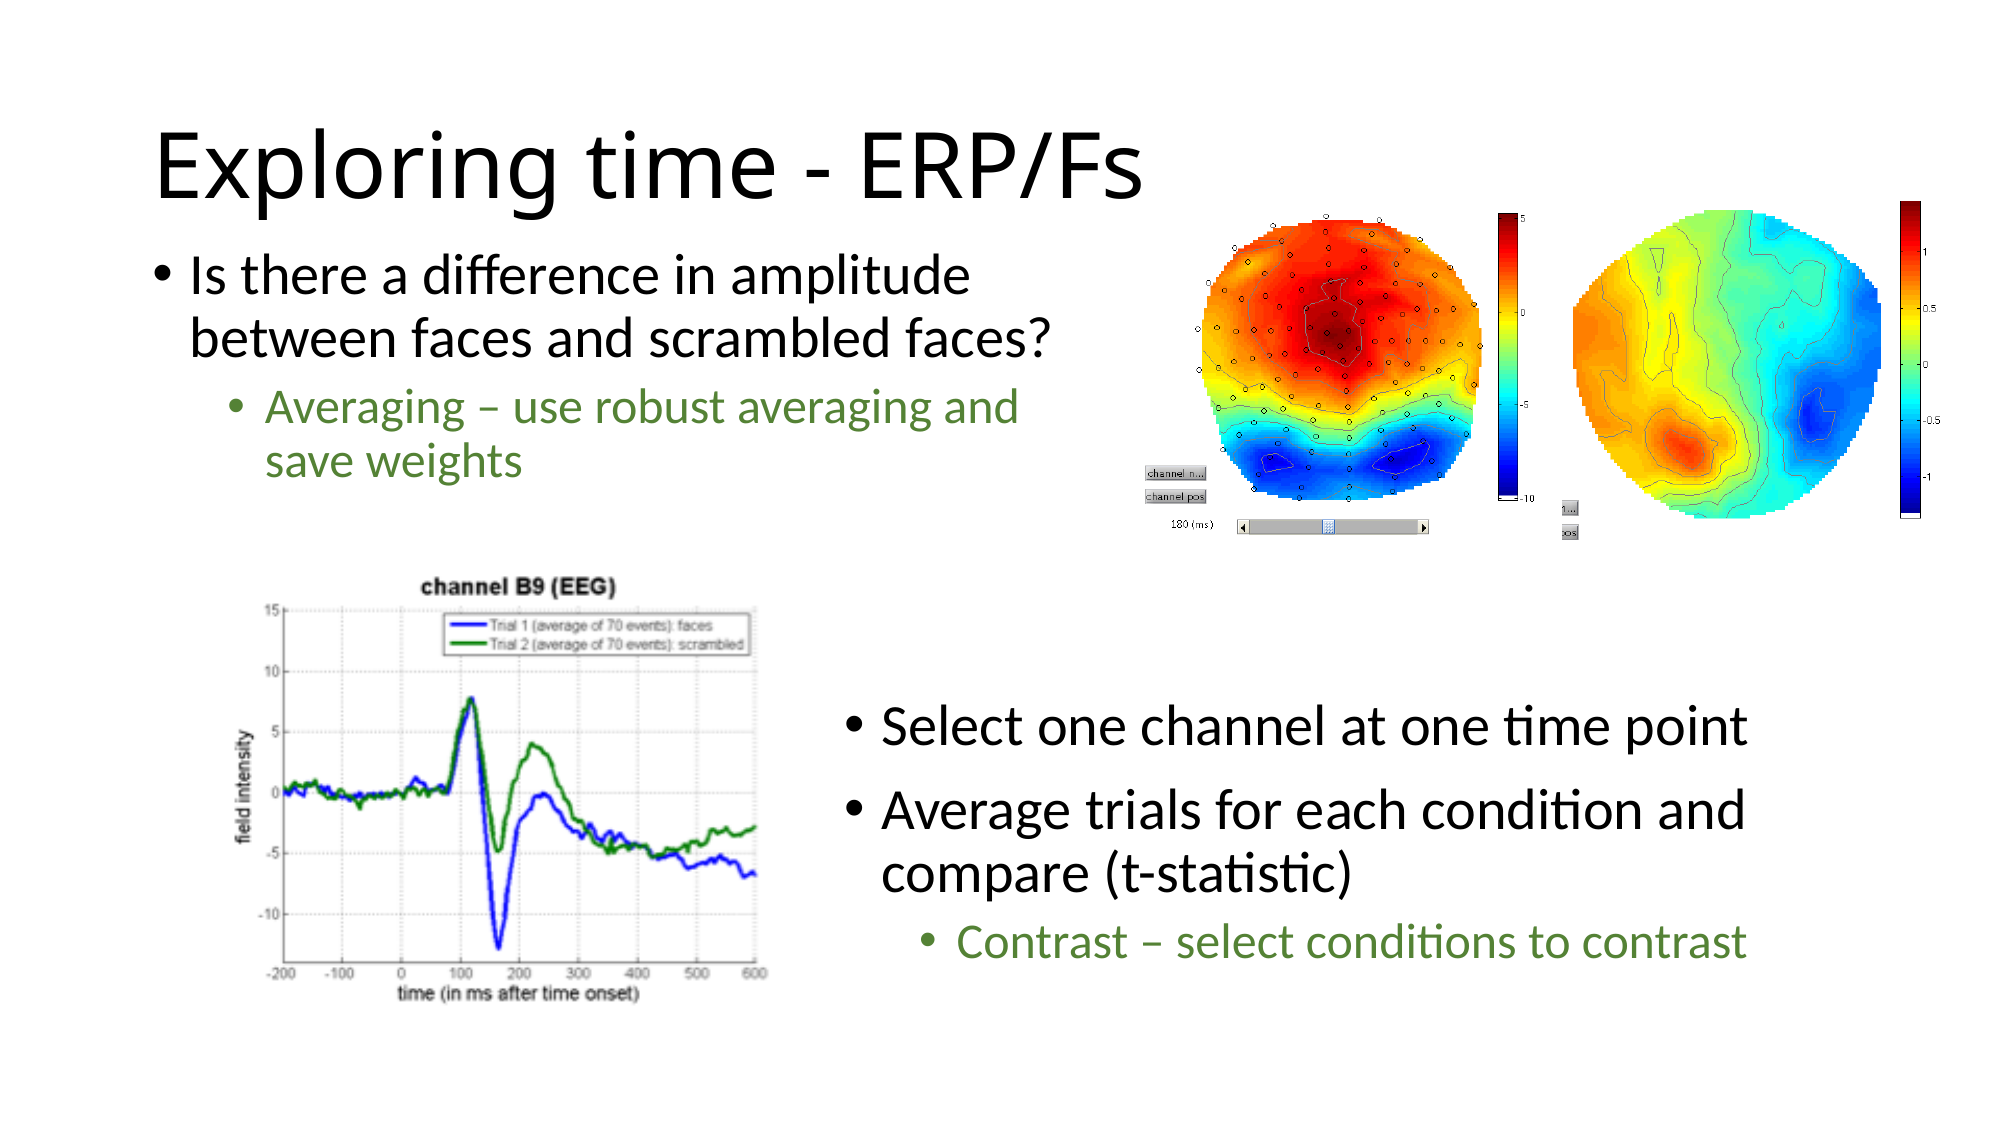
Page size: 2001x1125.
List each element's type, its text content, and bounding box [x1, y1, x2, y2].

picture [1562, 201, 1961, 540]
list Is there a difference in amplitude between faces and scrambled faces? Averaging – use robust averaging and save weights [137, 237, 1100, 615]
picture [204, 573, 815, 1012]
picture [1139, 194, 1538, 540]
text_box Select one channel at one time point Average trials for each condition and compare (t-statistic) Contrast – select conditions to contrast [829, 688, 1920, 1125]
title Exploring time - ERP/Fs [137, 59, 1863, 278]
